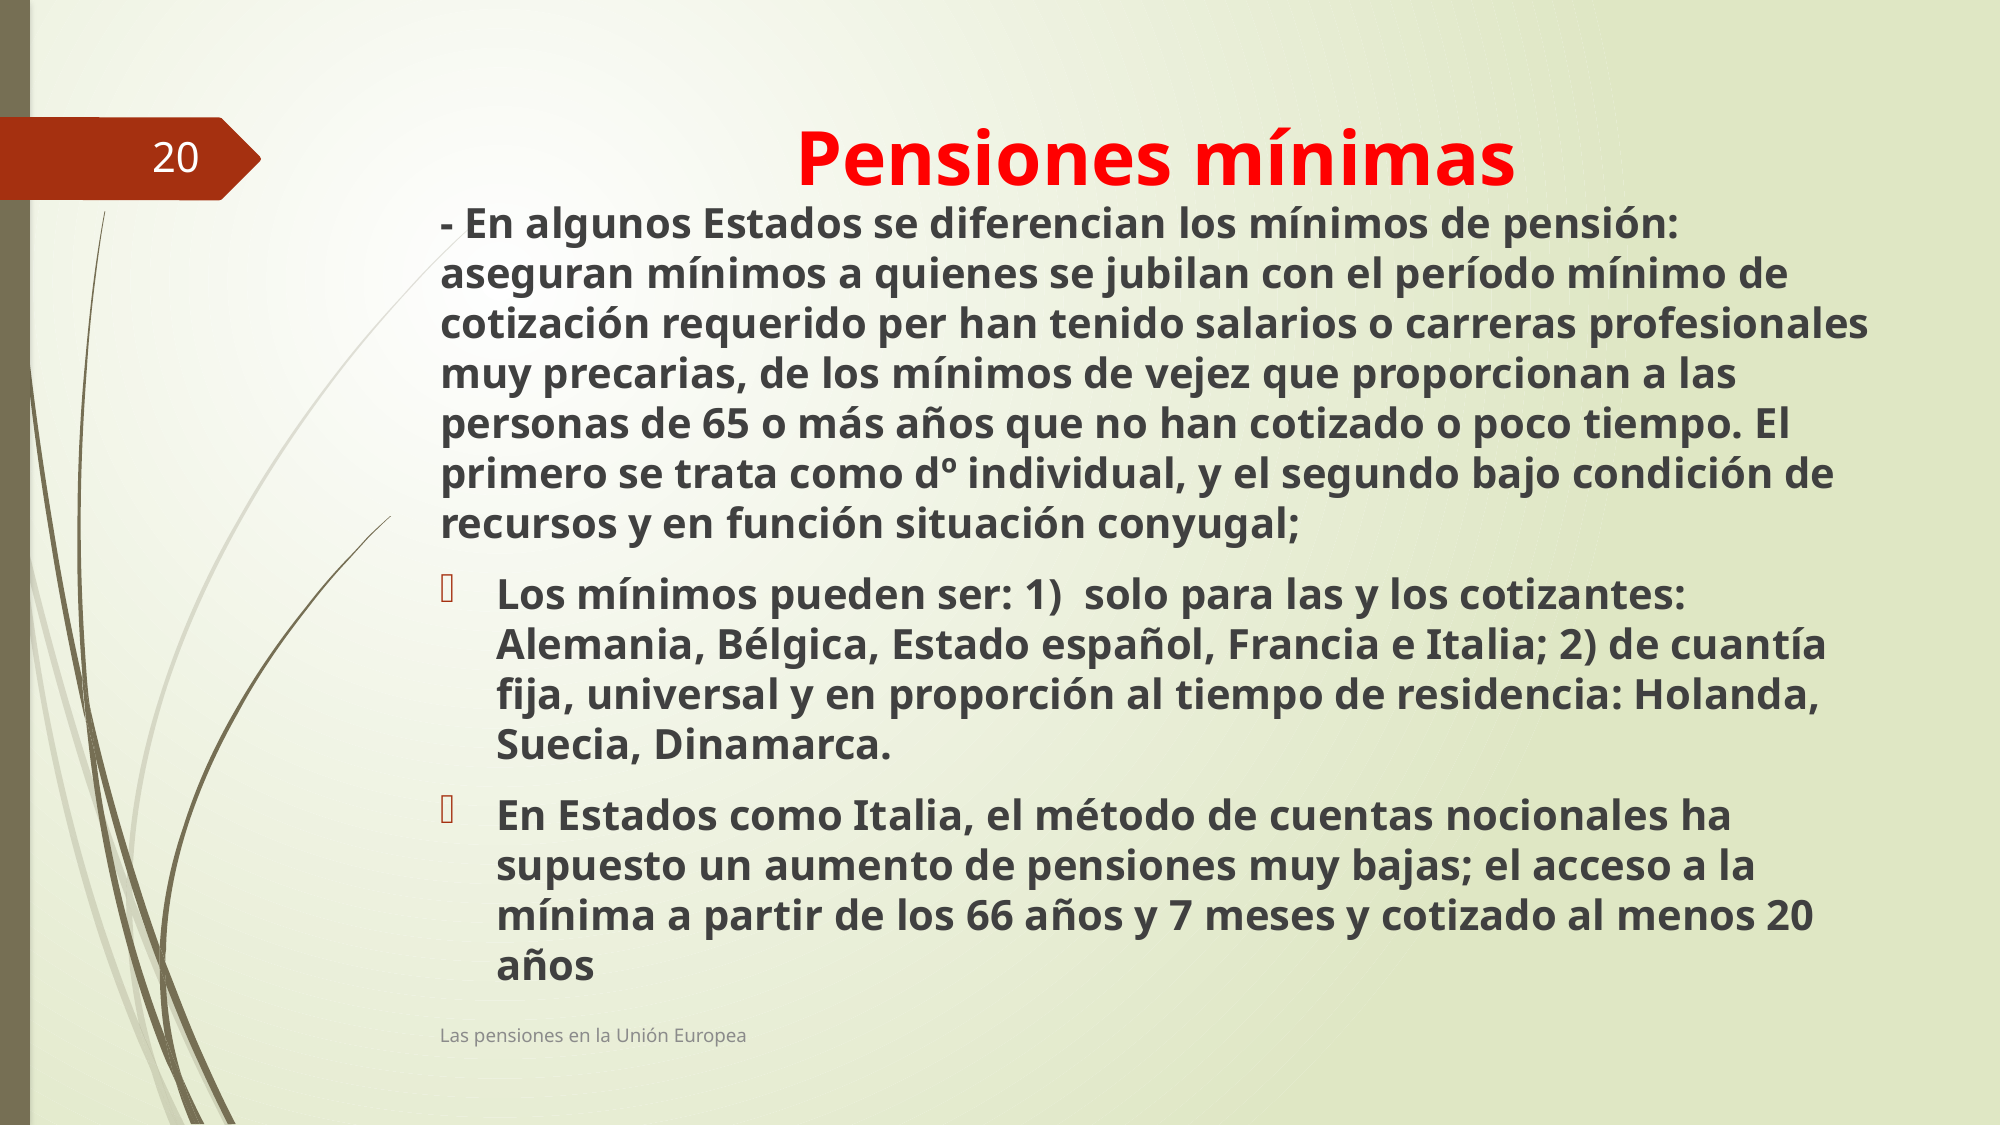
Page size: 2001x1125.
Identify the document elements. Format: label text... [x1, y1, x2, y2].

list - En algunos Estados se diferencian los mínimos de pensión: aseguran mínimos a quienes se jubilan con el período mínimo de cotización requerido per han tenido salarios o carreras profesionales muy precarias, de los mínimos de vejez que proporcionan a las personas de 65 o más años que no han cotizado o poco tiempo. El primero se trata como dº individual, y el segundo bajo condición de recursos y en función situación conyugal; Los mínimos pueden ser: 1) solo para las y los cotizantes: Alemania, Bélgica, Estado español, Francia e Italia; 2) de cuantía fija, universal y en proporción al tiempo de residencia: Holanda, Suecia, Dinamarca. En Estados como Italia, el método de cuentas nocionales ha supuesto un aumento de pensiones muy bajas; el acceso a la mínima a partir de los 66 años y 7 meses y cotizado al menos 20 años [425, 189, 1888, 1007]
footer Las pensiones en la Unión Europea [424, 1006, 1675, 1067]
slide_number 20 [87, 129, 216, 190]
title Pensiones mínimas [425, 102, 1888, 189]
